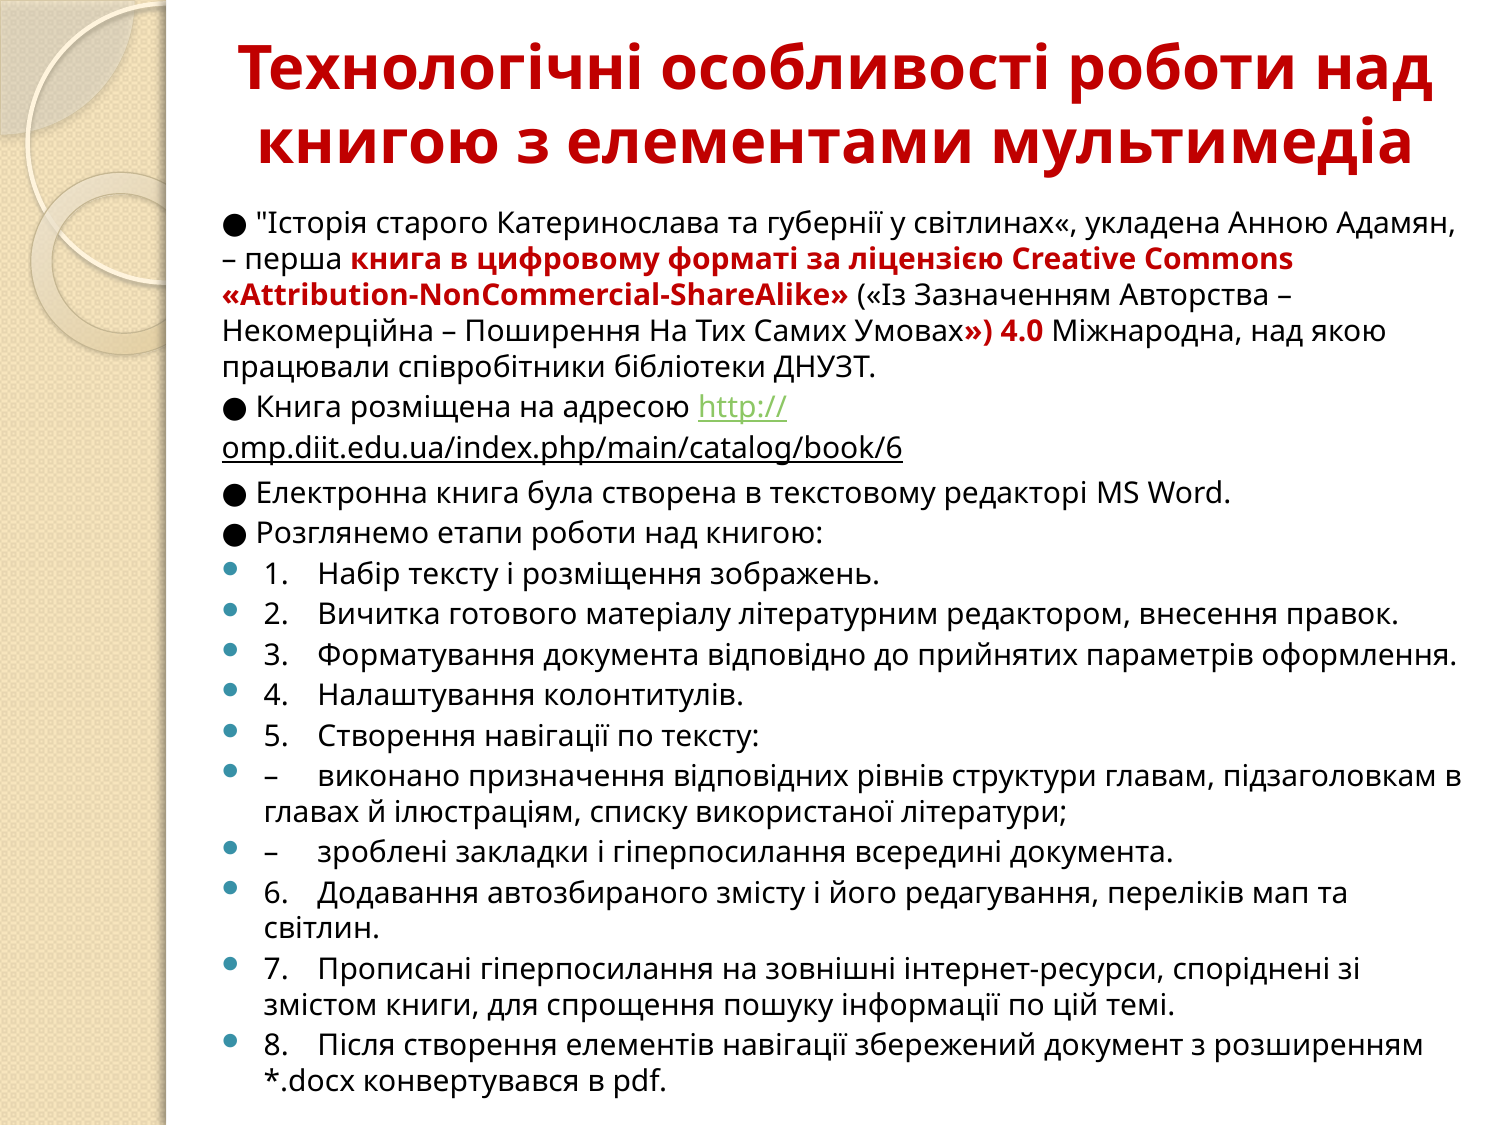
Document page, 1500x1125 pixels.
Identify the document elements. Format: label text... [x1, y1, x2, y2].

title Технологічні особливості роботи над книгою з елементами мультимедіа [171, 19, 1500, 185]
list ● "Історія старого Катеринослава та губернії у світлинах«, укладена Анною Адамян, – перша книга в цифровому форматі за ліцензією Creative Commons «Attribution-NonCommercial-ShareAlike» («Із Зазначенням Авторства – Некомерційна – Поширення На Тих Самих Умовах») 4.0 Міжнародна, над якою працювали співробітники бібліотеки ДНУЗТ. ● Книга розміщена на адресою http://omp.diit.edu.ua/index.php/main/catalog/book/6 ● Електронна книга була створена в текстовому редакторі MS Word. ● Розглянемо етапи роботи над книгою: 1. Набір тексту і розміщення зображень. 2. Вичитка готового матеріалу літературним редактором, внесення правок. 3. Форматування документа відповідно до прийнятих параметрів оформлення. 4. Налаштування колонтитулів. 5. Створення навігації по тексту: – виконано призначення відповідних рівнів структури главам, підзаголовкам в главах й ілюстраціям, списку використаної літератури; – зроблені закладки і гіперпосилання всередині документа. 6. Додавання автозбираного змісту і його редагування, переліків мап та світлин. 7. Прописані гіперпосилання на зовнішні інтернет-ресурси, споріднені зі змістом книги, для спрощення пошуку інформації по цій темі. 8. Після створення елементів навігації збережений документ з розширенням *.docx конвертувався в pdf. [194, 196, 1483, 1125]
